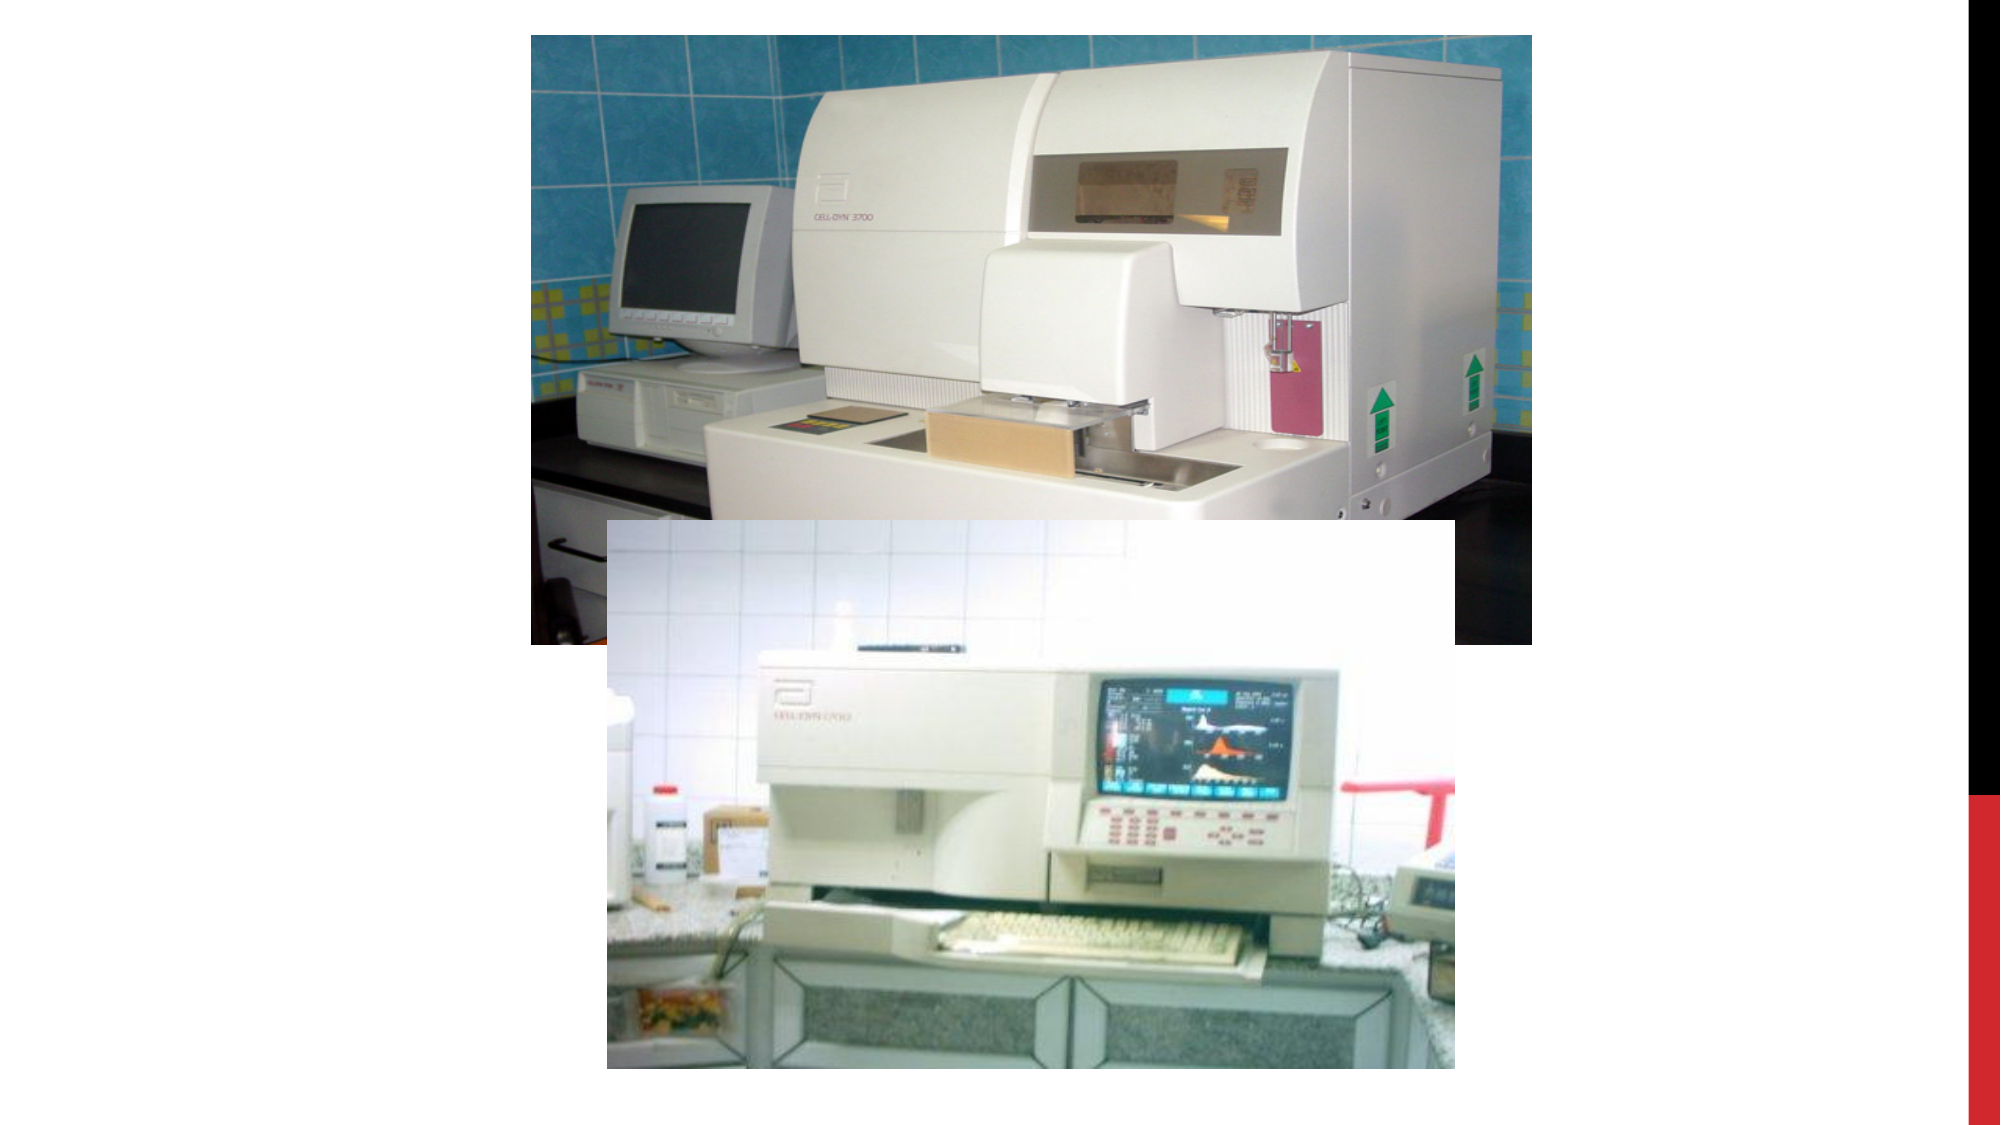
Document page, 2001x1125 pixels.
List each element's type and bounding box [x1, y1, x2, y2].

picture [530, 34, 1532, 1070]
